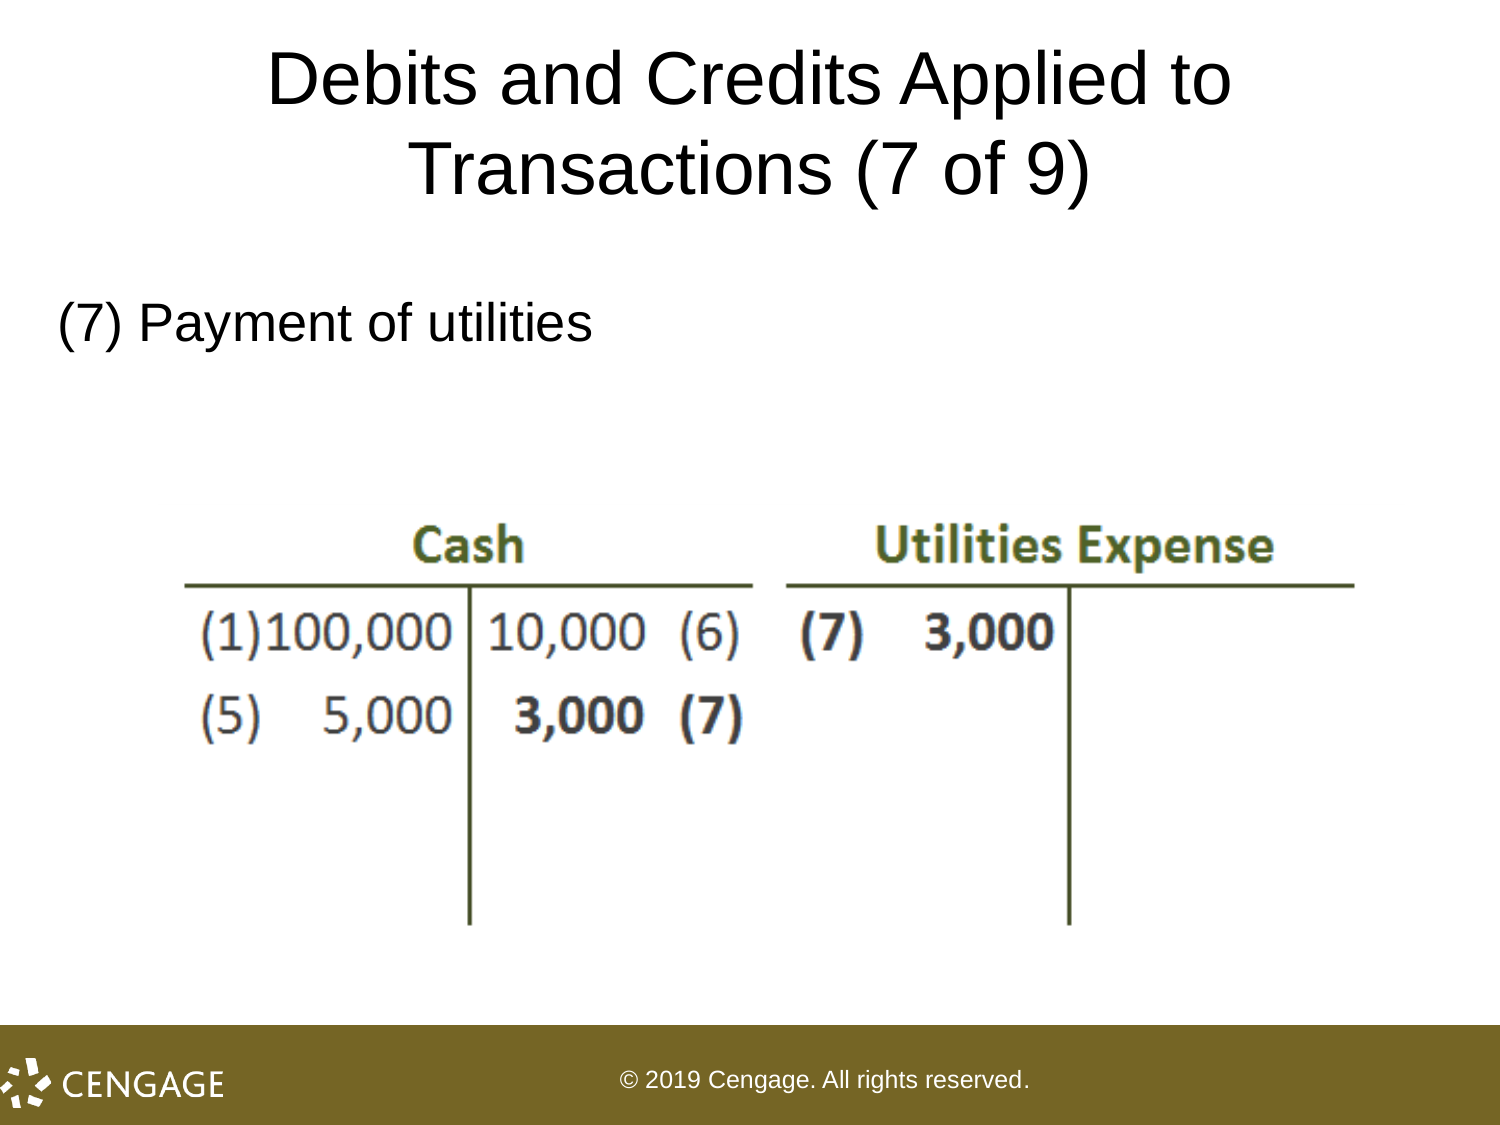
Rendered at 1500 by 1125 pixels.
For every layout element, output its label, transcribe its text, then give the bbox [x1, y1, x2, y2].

picture [0, 1058, 223, 1108]
list (7) Payment of utilities [42, 272, 1452, 379]
title Debits and Credits Applied to Transactions (7 of 9) [91, 36, 1410, 202]
picture [158, 502, 1405, 980]
